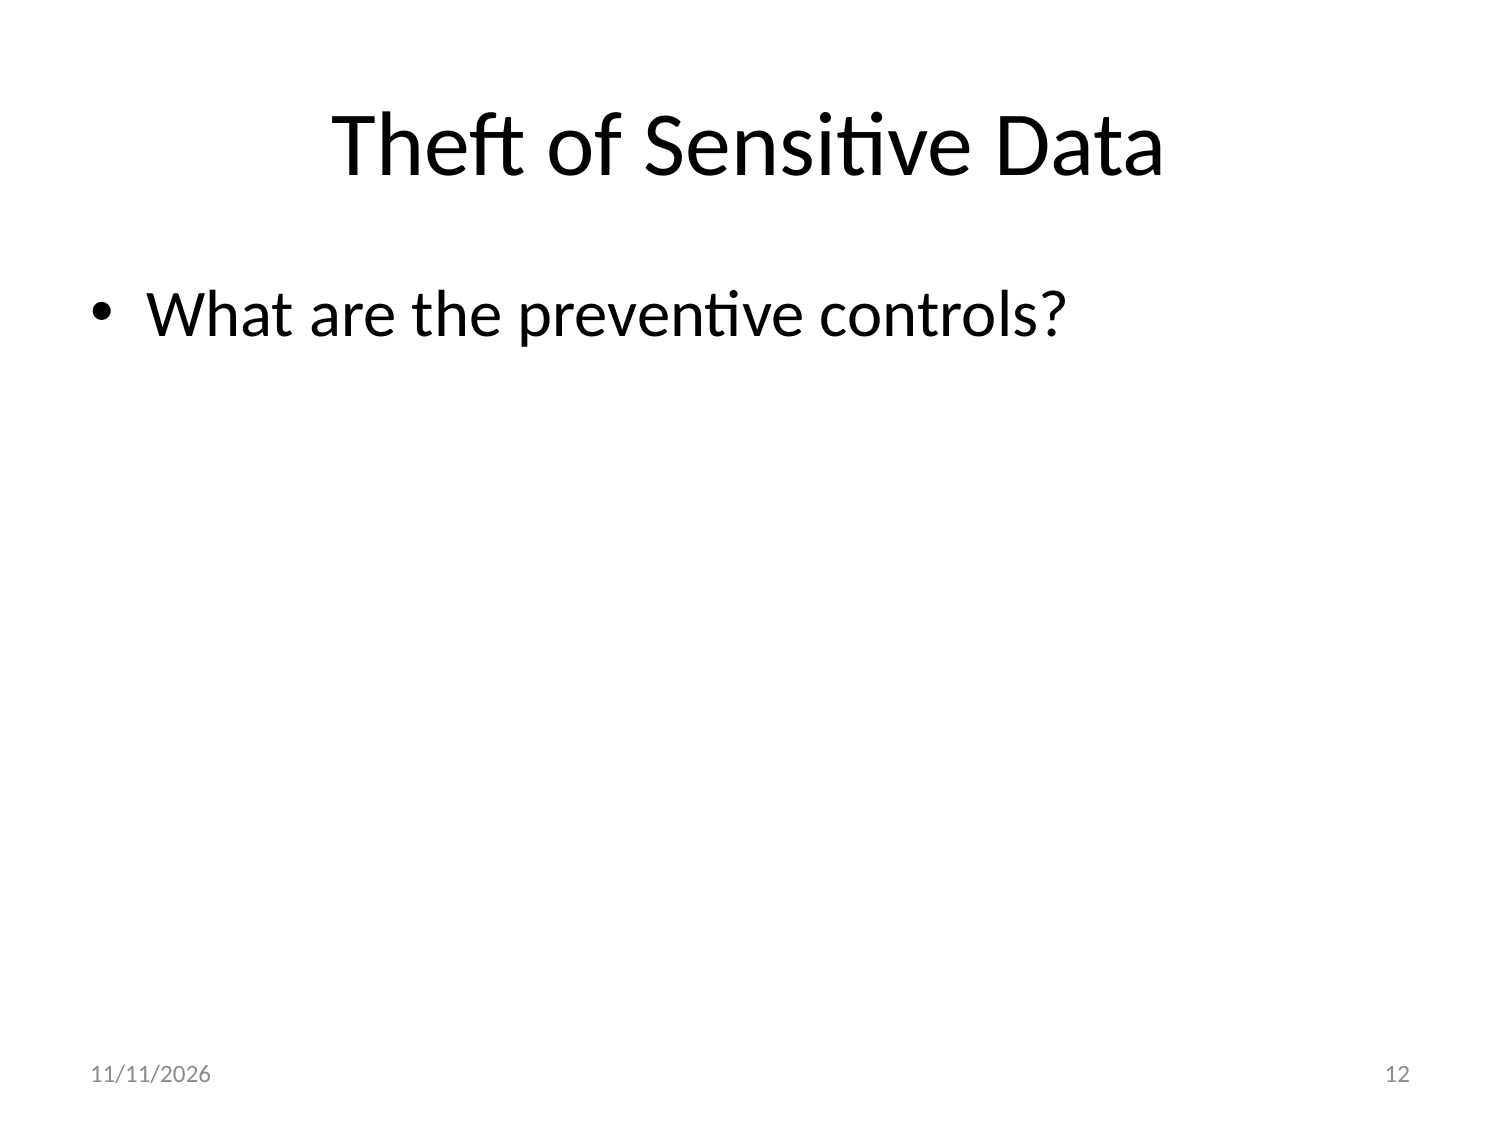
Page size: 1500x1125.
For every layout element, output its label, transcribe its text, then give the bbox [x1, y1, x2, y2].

title Theft of Sensitive Data [75, 45, 1425, 233]
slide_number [75, 1042, 425, 1103]
slide_number 12 [1074, 1042, 1425, 1103]
list What are the preventive controls? [75, 262, 1425, 1005]
